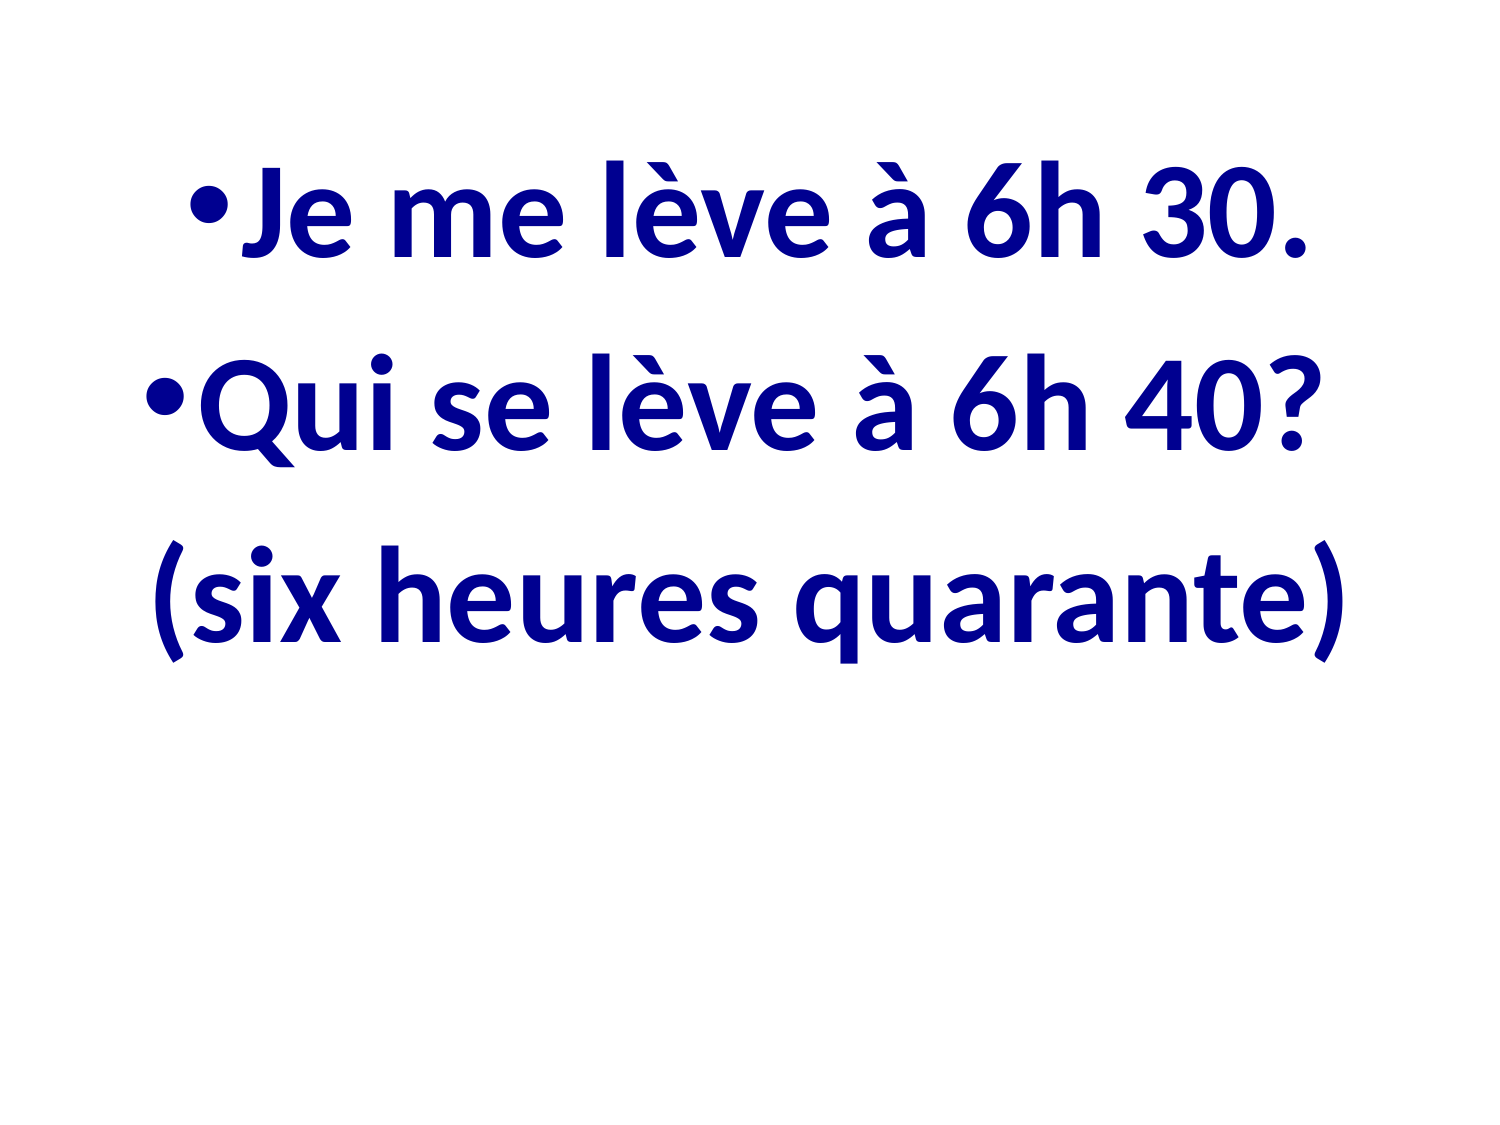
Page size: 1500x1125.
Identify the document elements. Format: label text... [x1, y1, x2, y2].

list Je me lève à 6h 30. Qui se lève à 6h 40? (six heures quarante) [12, 112, 1488, 388]
